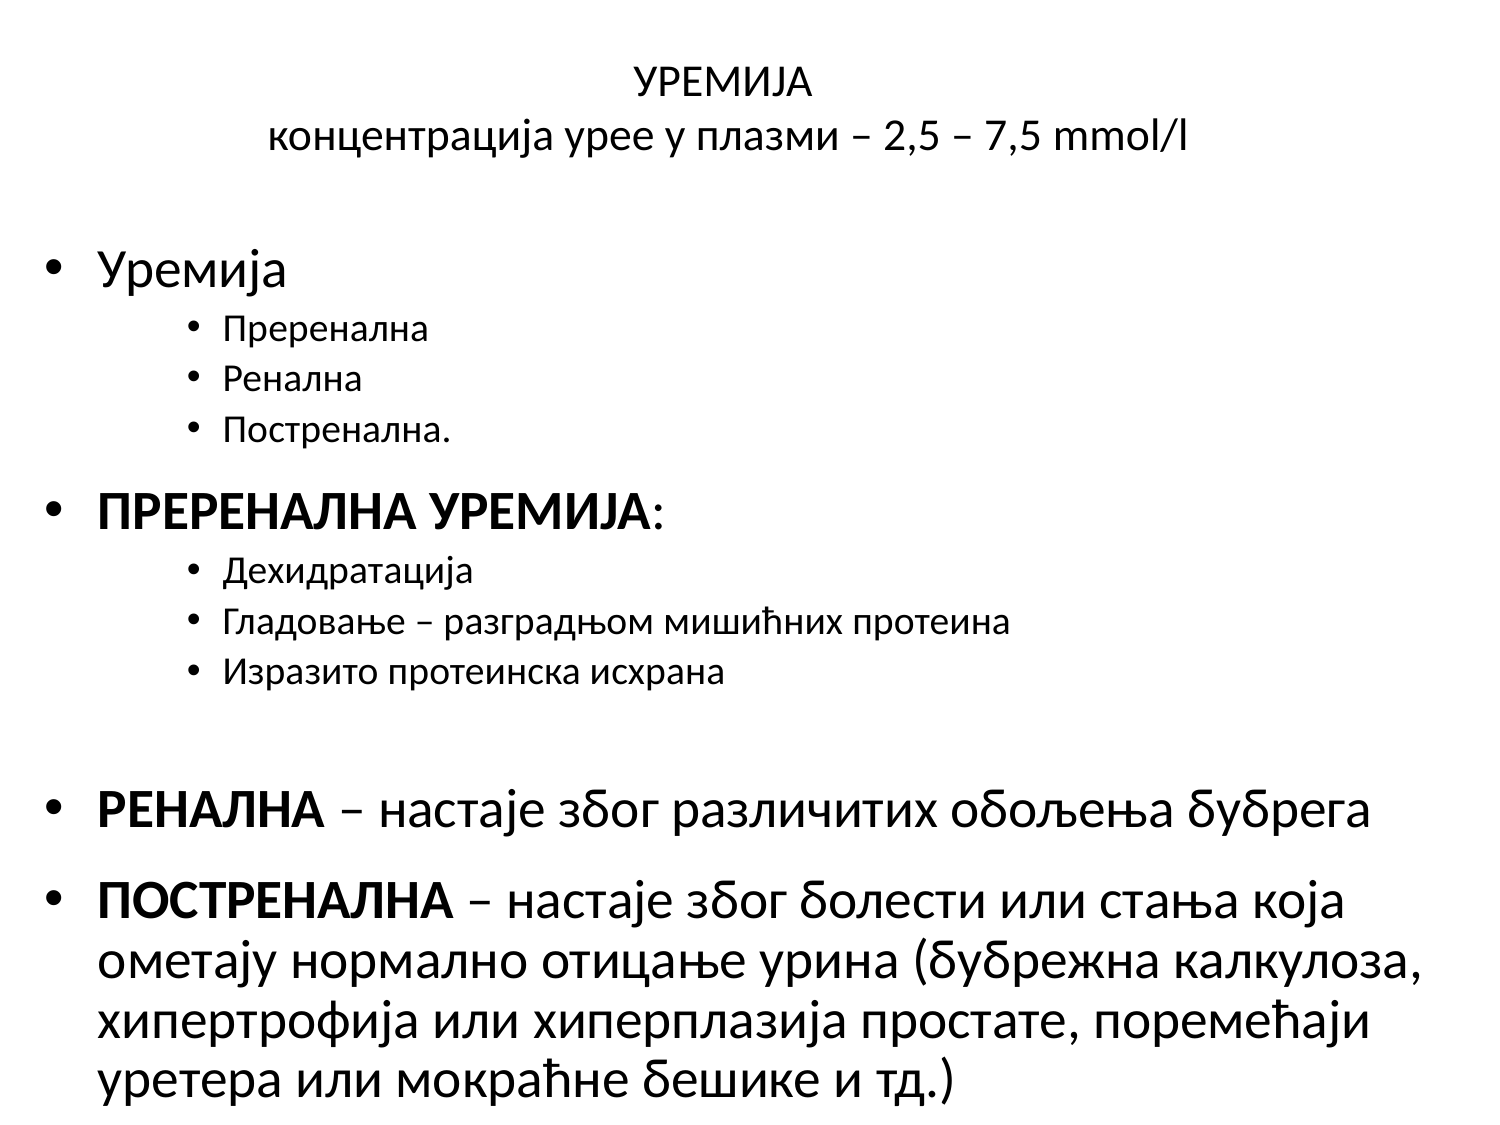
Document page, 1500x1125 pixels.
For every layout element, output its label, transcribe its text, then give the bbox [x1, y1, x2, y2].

title УРЕМИЈА концентрација урее у плазми – 2,5 – 7,5 mmol/l [29, 42, 1427, 168]
list Уремија Преренална Ренална Постренална. ПРЕРЕНАЛНА УРЕМИЈА: Дехидратација Гладовање – разградњом мишићних протеина Изразито протеинска исхрана РЕНАЛНА – настаје због различитих обољења бубрега ПОСТРЕНАЛНА – настаје због болести или стања која ометају нормално отицање урина (бубрежна калкулоза, хипертрофија или хиперплазија простате, поремећаји уретера или мокраћне бешике и тд.) [29, 231, 1500, 1125]
